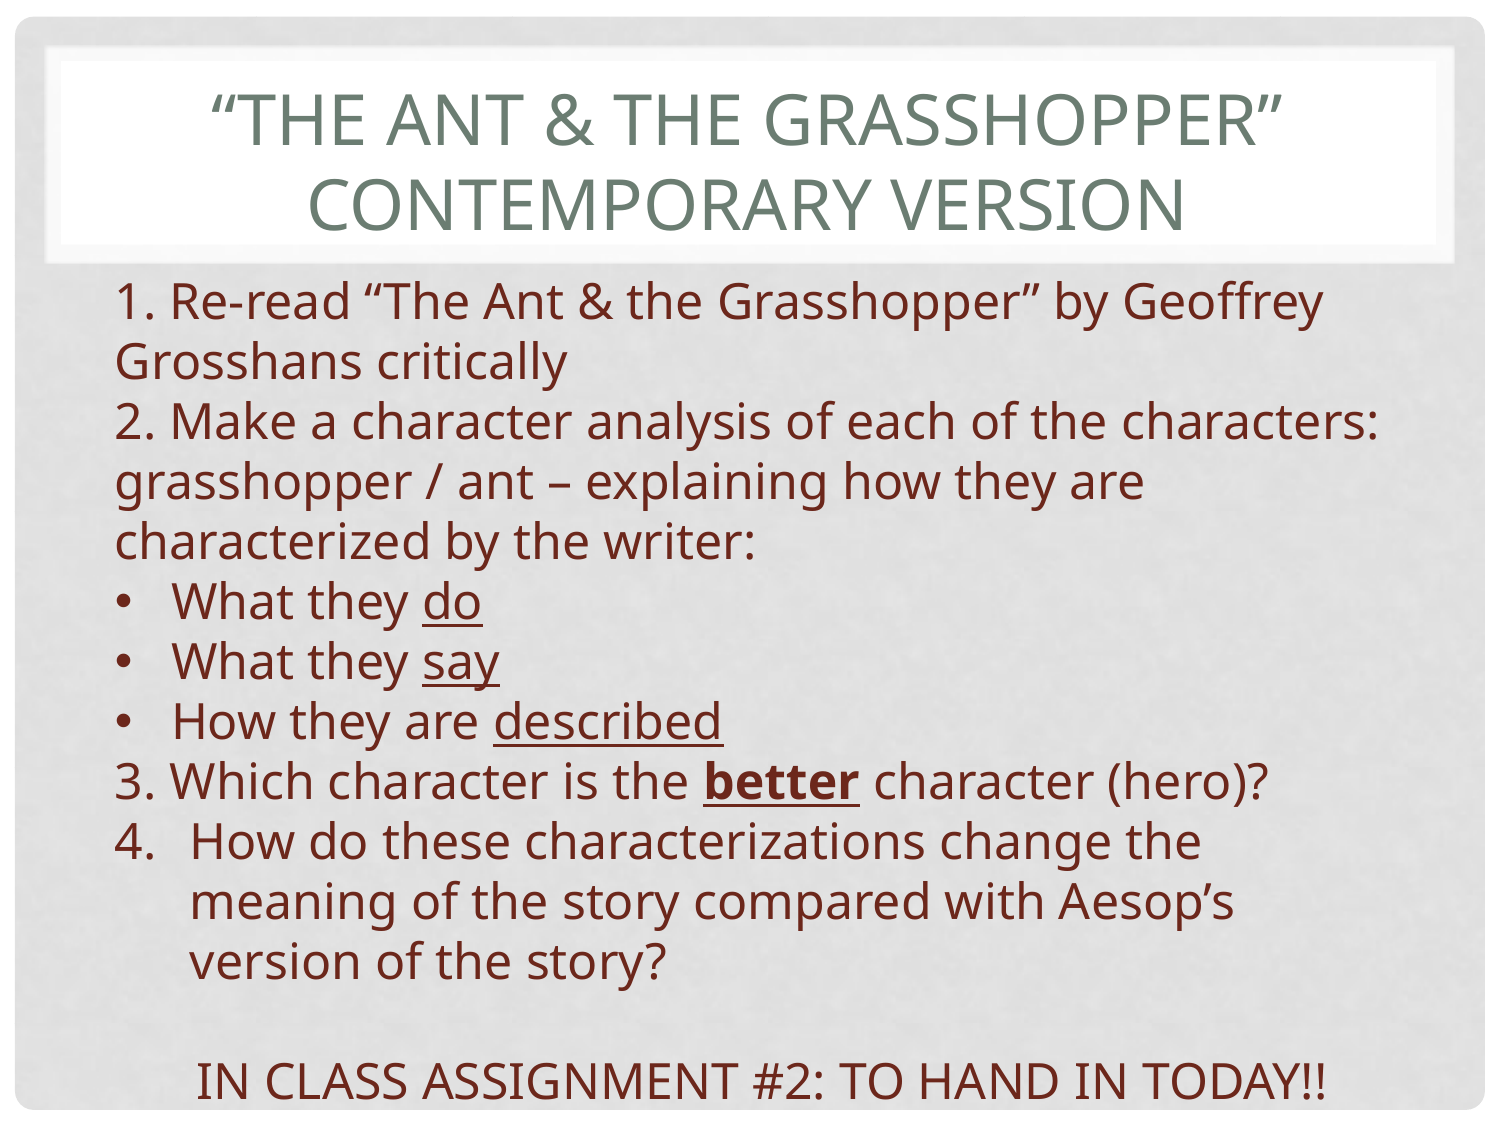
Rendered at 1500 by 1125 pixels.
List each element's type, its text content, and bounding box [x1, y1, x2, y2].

title “The ant & the grasshopper” contemporary version [69, 66, 1425, 338]
text_box 1. Re-read “The Ant & the Grasshopper” by Geoffrey Grosshans critically 2. Make a character analysis of each of the characters: grasshopper / ant – explaining how they are characterized by the writer: What they do What they say How they are described 3. Which character is the better character (hero)? How do these characterizations change the meaning of the story compared with Aesop’s version of the story? IN CLASS ASSIGNMENT #2: TO HAND IN TODAY!! [99, 262, 1425, 1118]
